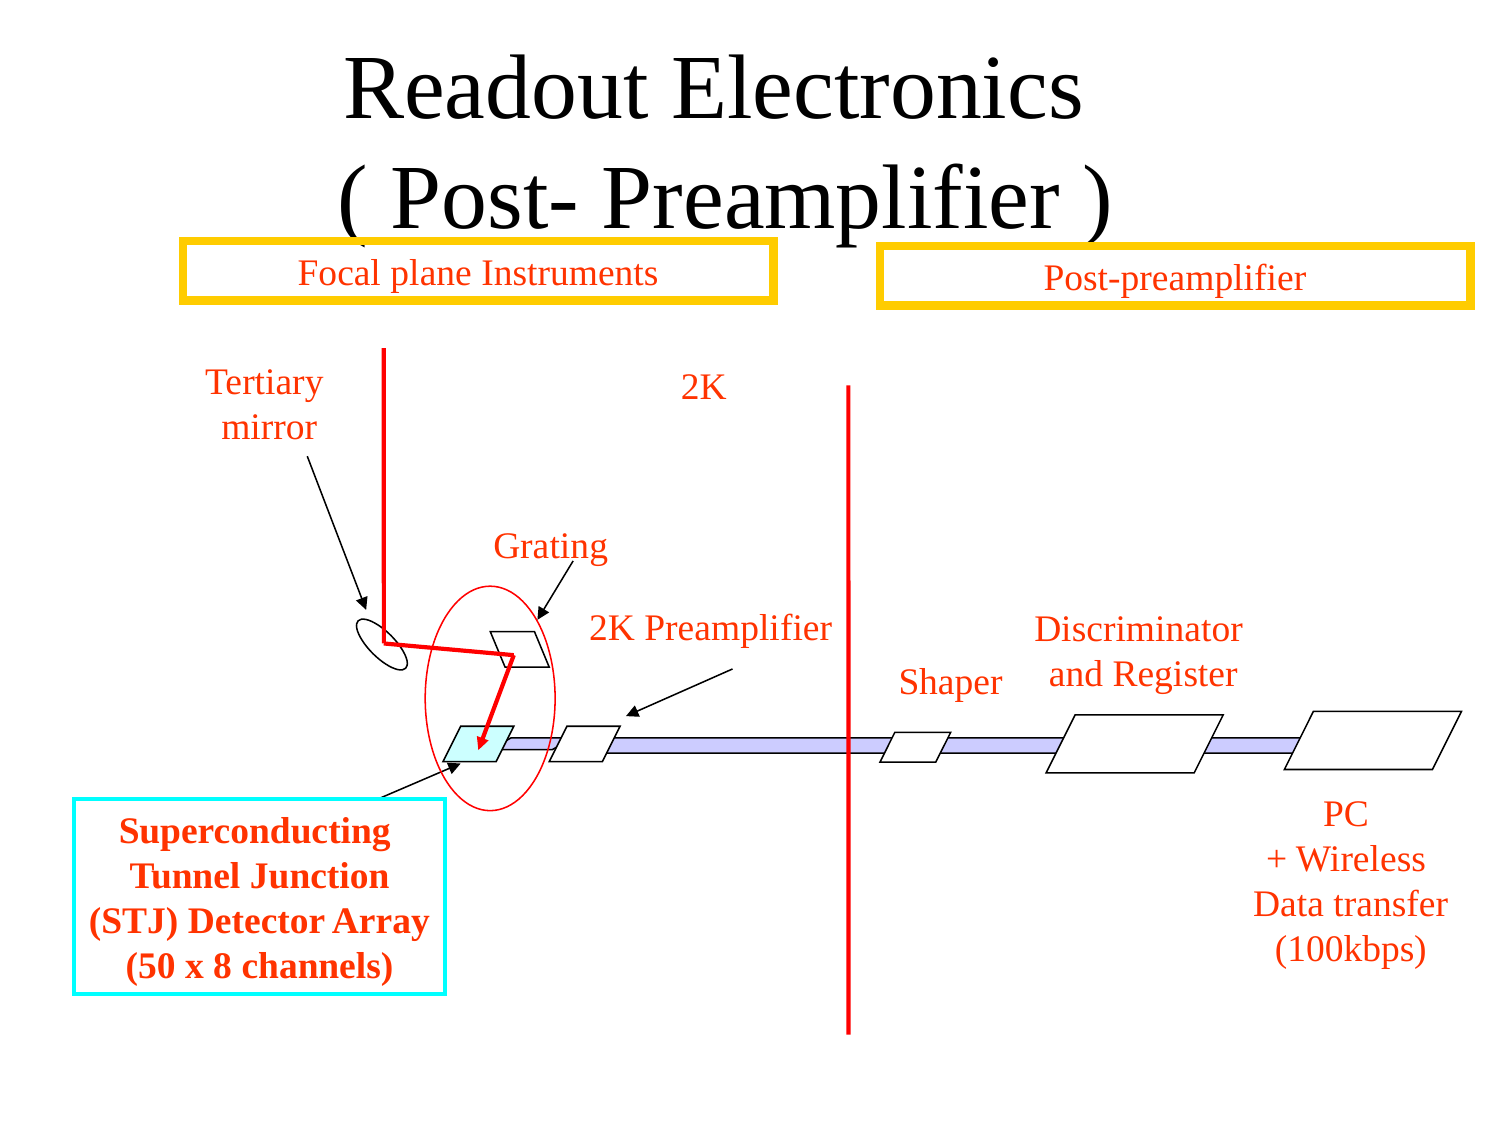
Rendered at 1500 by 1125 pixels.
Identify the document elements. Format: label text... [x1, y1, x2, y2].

text_box [549, 726, 621, 762]
text_box 2K [665, 354, 751, 415]
text_box Superconducting Tunnel Junction (STJ) Detector Array (50 x 8 channels) [73, 798, 445, 994]
text_box [356, 619, 408, 670]
text_box [849, 737, 892, 754]
text_box [1046, 714, 1224, 773]
text_box Tertiary mirror [190, 349, 349, 455]
text_box [941, 737, 1063, 754]
text_box [537, 574, 566, 620]
text_box [607, 737, 848, 754]
text_box [549, 737, 561, 750]
text_box [307, 456, 368, 610]
text_box [425, 586, 556, 811]
text_box Shaper [883, 649, 1018, 710]
text_box [879, 732, 951, 763]
text_box [1284, 711, 1462, 770]
text_box Post-preamplifier [879, 245, 1471, 306]
text_box Focal plane Instruments [183, 240, 774, 301]
text_box Discriminator and Register [1019, 596, 1268, 702]
text_box [625, 668, 733, 717]
text_box [1205, 737, 1300, 754]
title Readout Electronics ( Post- Preamplifier ) [76, 42, 1352, 231]
text_box Grating [478, 513, 623, 574]
text_box 2K Preamplifier [574, 596, 848, 656]
text_box PC + Wireless Data transfer (100kbps) [1238, 781, 1464, 976]
